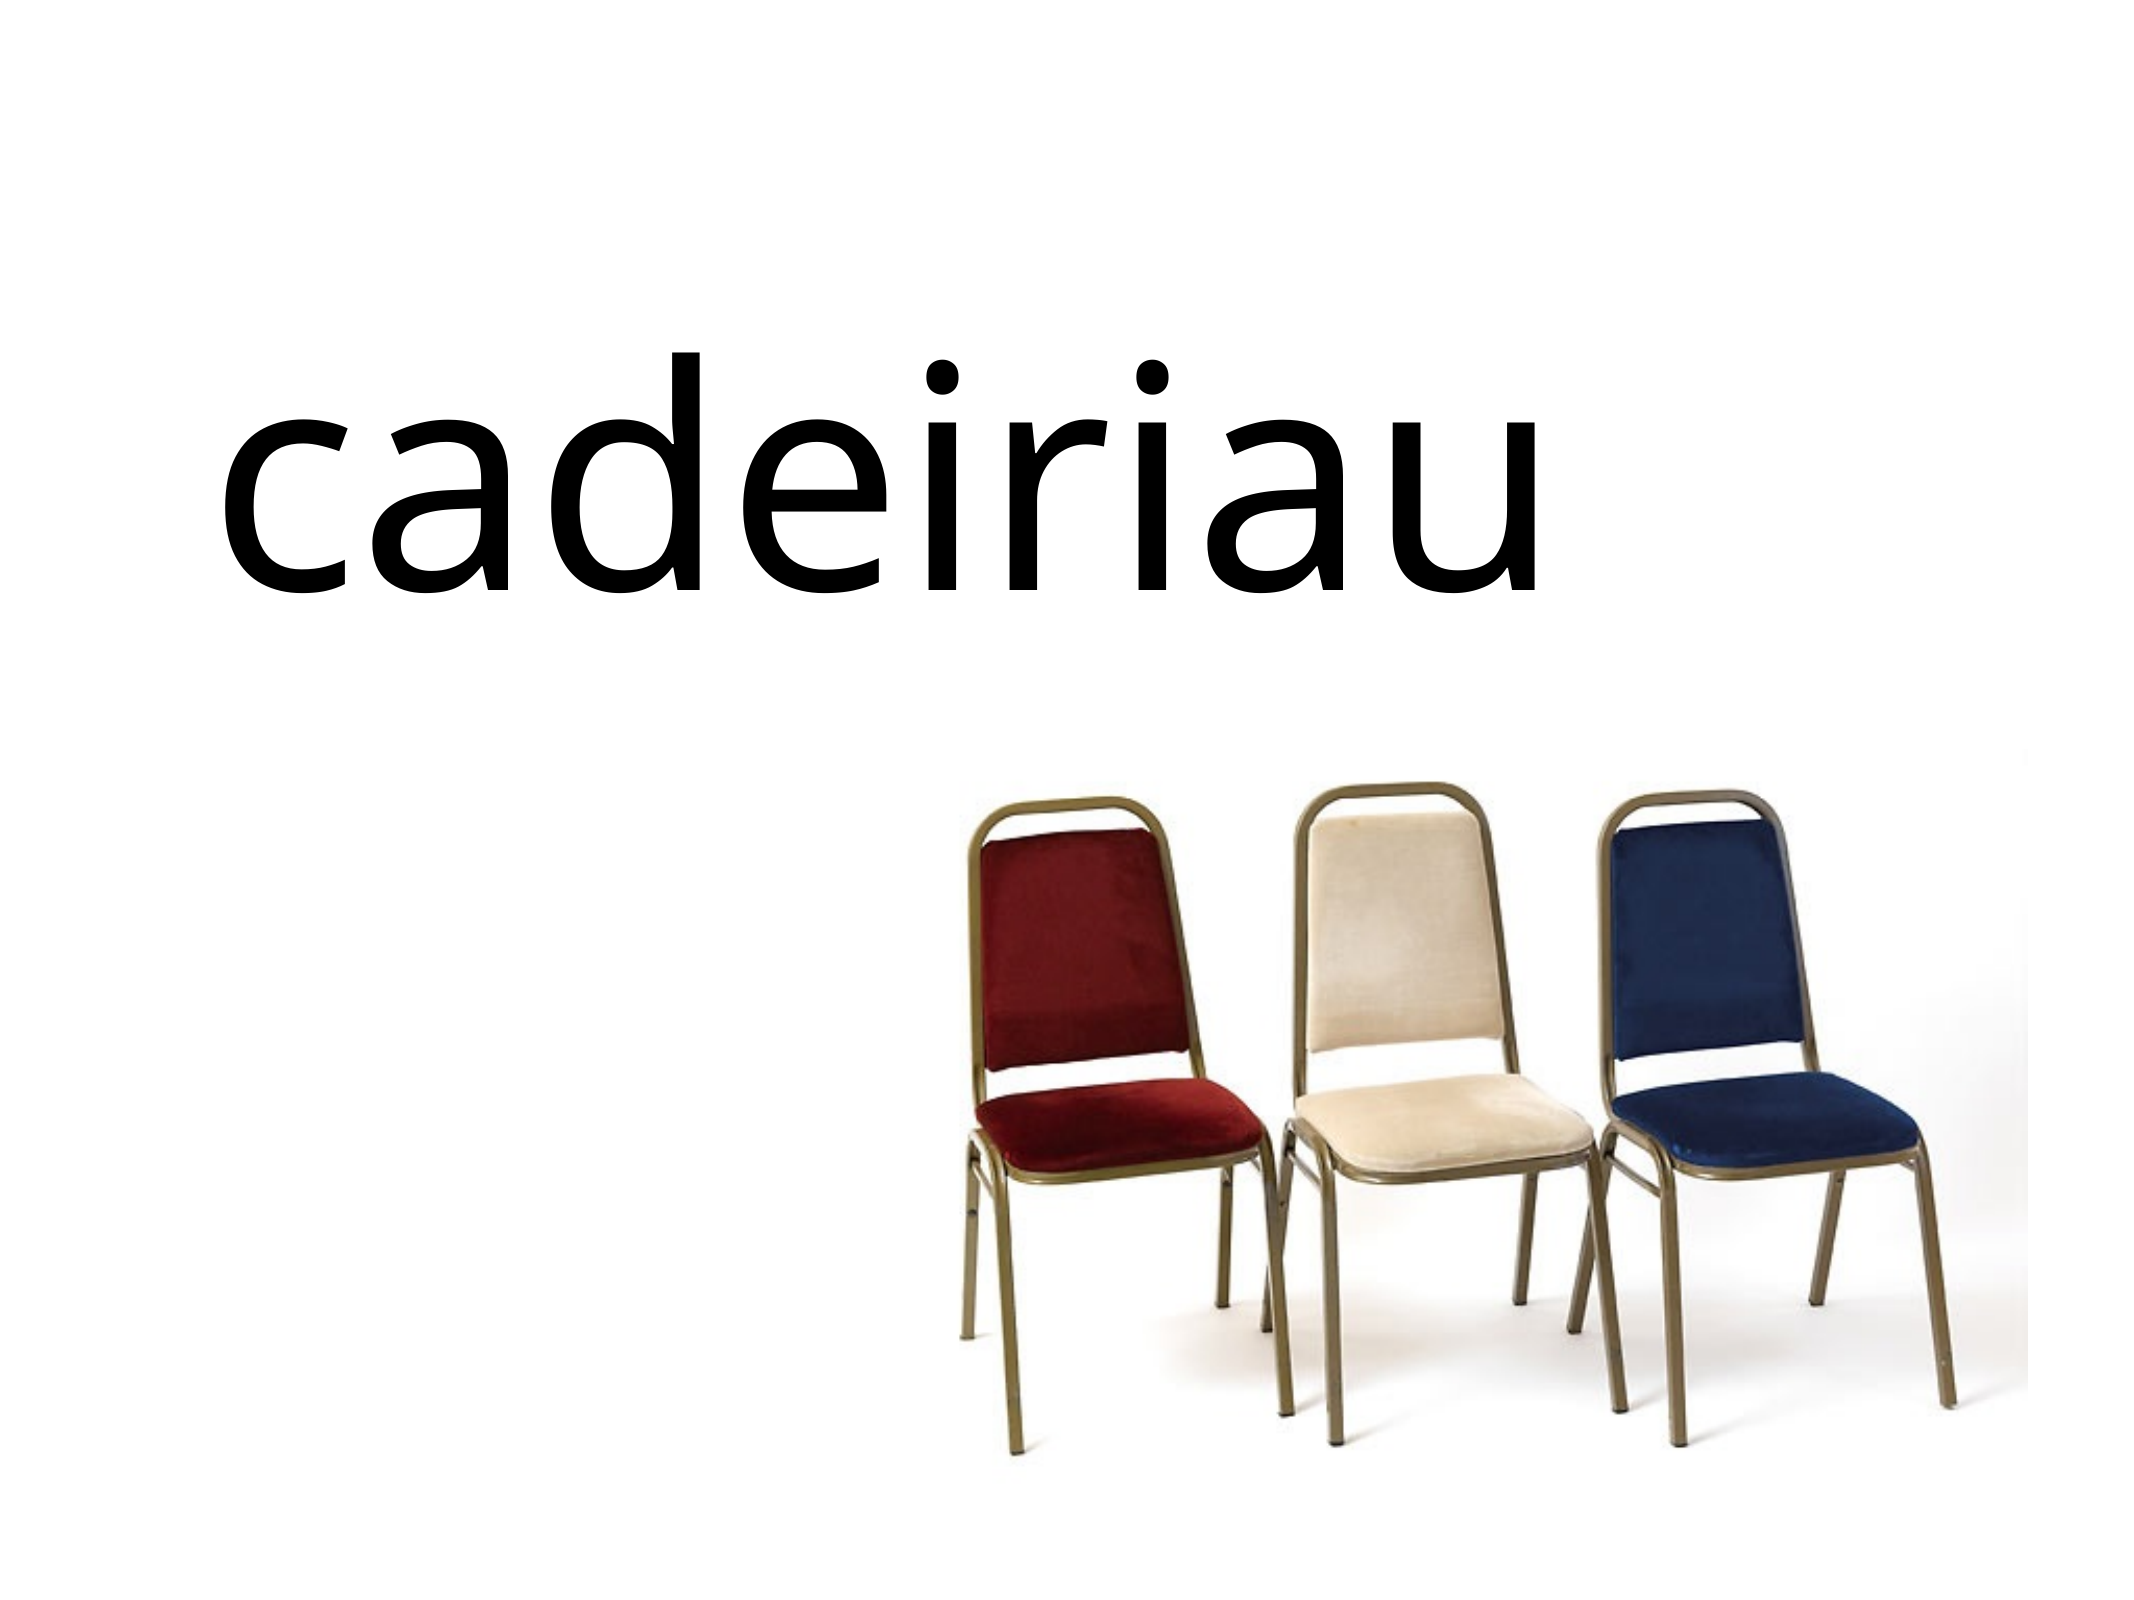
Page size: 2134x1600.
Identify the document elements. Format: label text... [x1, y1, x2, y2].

text_box cadeiriau [200, 269, 1571, 662]
picture [860, 749, 2028, 1494]
